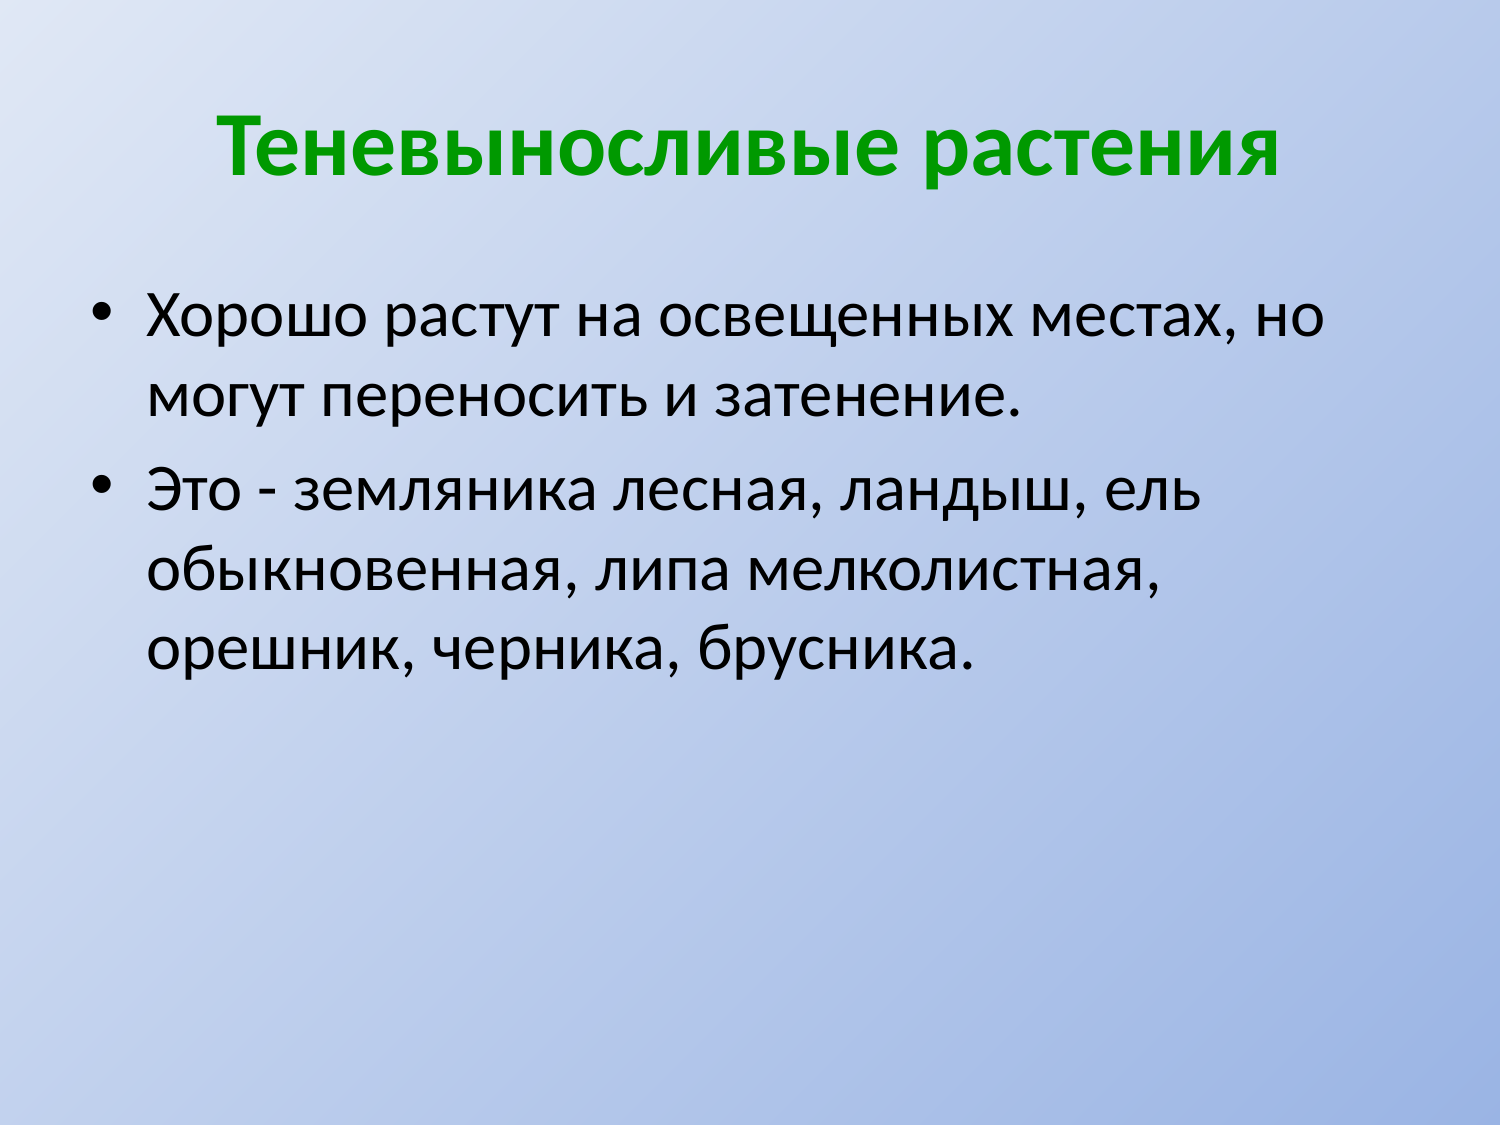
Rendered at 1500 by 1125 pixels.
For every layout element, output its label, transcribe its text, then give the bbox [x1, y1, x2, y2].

title Теневыносливые растения [75, 45, 1425, 233]
list Хорошо растут на освещенных местах, но могут переносить и затенение. Это - земляника лесная, ландыш, ель обыкновенная, липа мелколистная, орешник, черника, брусника. [75, 262, 1425, 1005]
